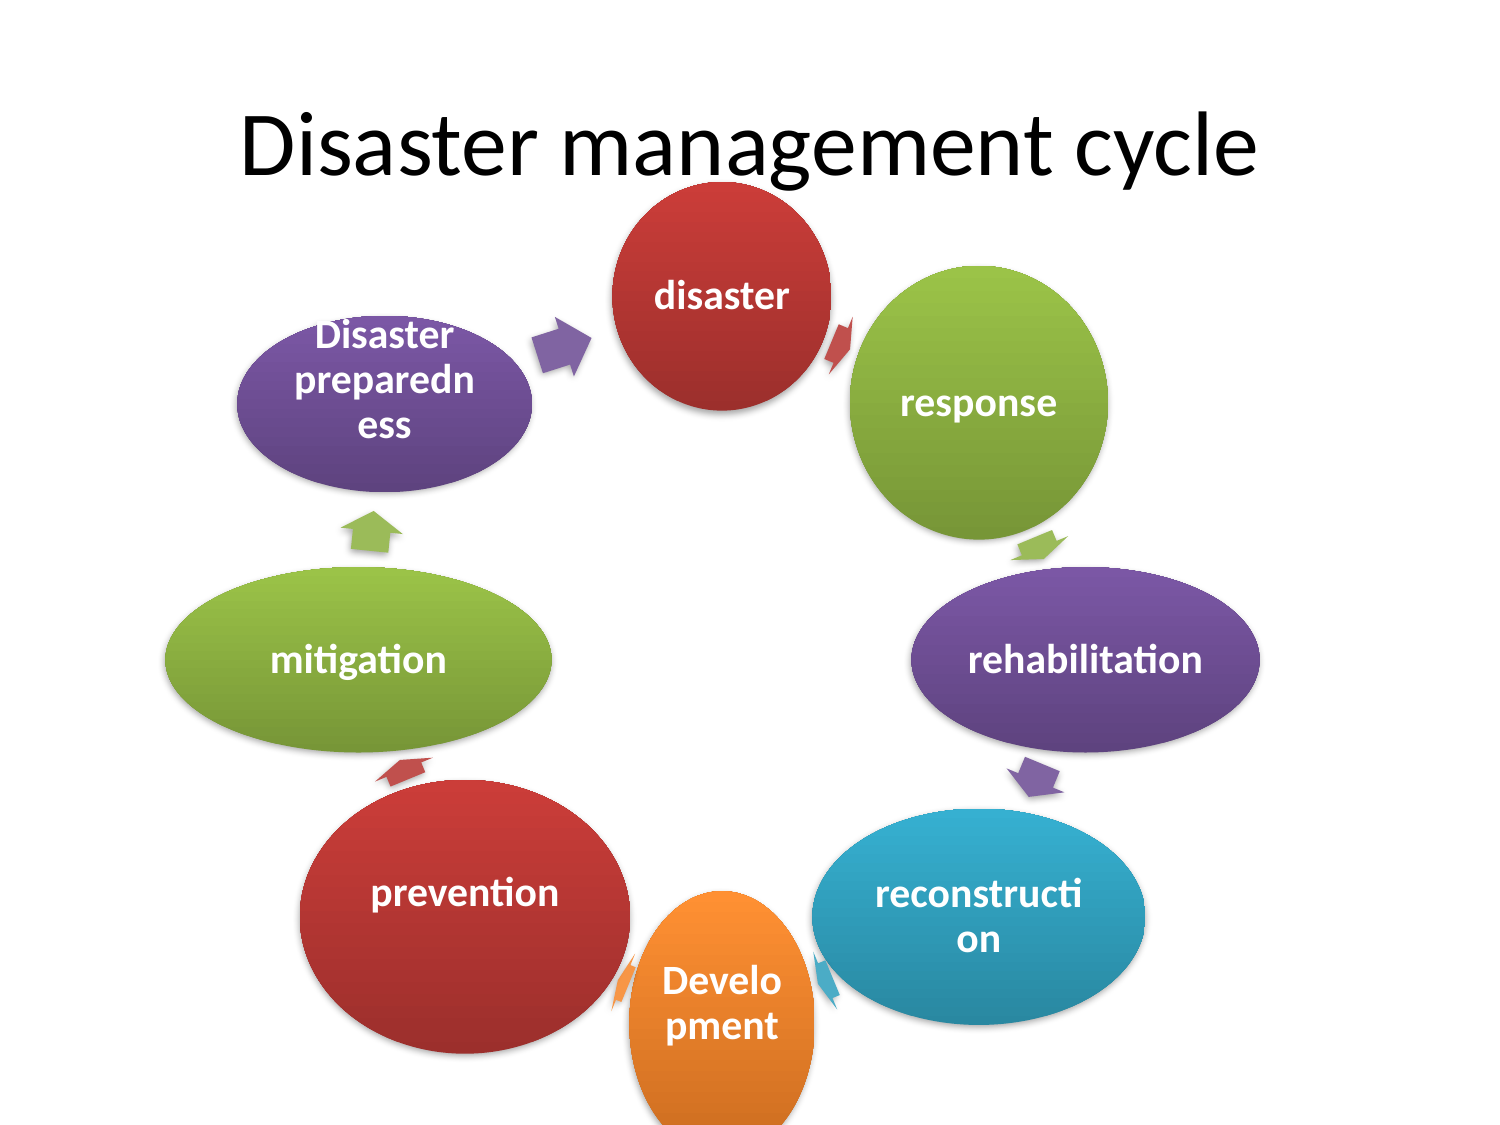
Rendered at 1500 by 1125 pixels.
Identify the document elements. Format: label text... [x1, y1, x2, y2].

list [0, 212, 1500, 1125]
title Disaster management cycle [75, 45, 1425, 210]
